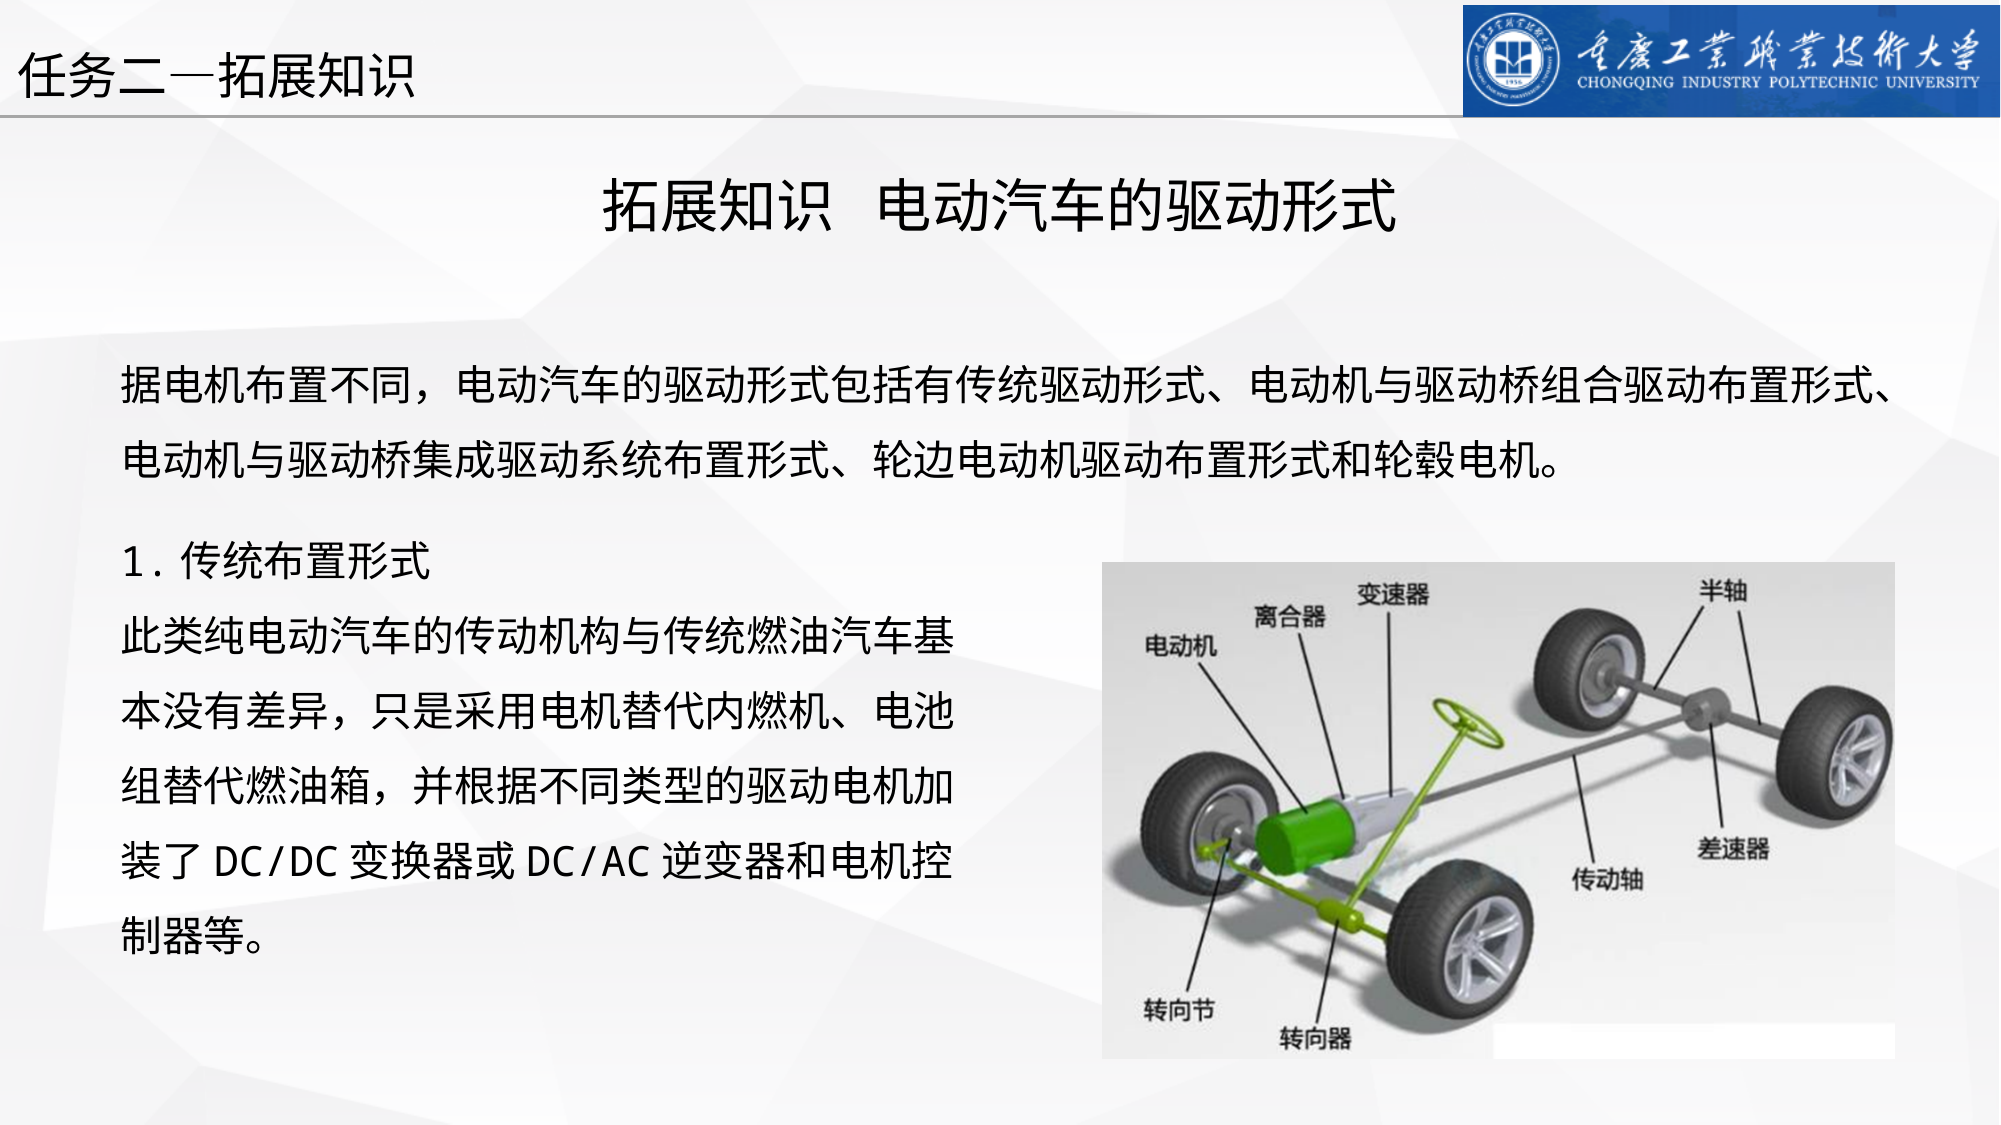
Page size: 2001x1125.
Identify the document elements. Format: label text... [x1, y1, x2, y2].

picture [0, 0, 2001, 117]
text_box 1.传统布置形式 此类纯电动汽车的传动机构与传统燃油汽车基本没有差异，只是采用电机替代内燃机、电池组替代燃油箱，并根据不同类型的驱动电机加装了DC/DC变换器或DC/AC逆变器和电机控制器等。 [105, 501, 1000, 967]
text_box 据电机布置不同，电动汽车的驱动形式包括有传统驱动形式、电动机与驱动桥组合驱动布置形式、电动机与驱动桥集成驱动系统布置形式、轮边电动机驱动布置形式和轮毂电机。 [105, 326, 1953, 491]
text_box 任务二—拓展知识 [2, 36, 1053, 112]
picture [0, 118, 1999, 1125]
text_box 拓展知识 电动汽车的驱动形式 [433, 161, 1567, 247]
